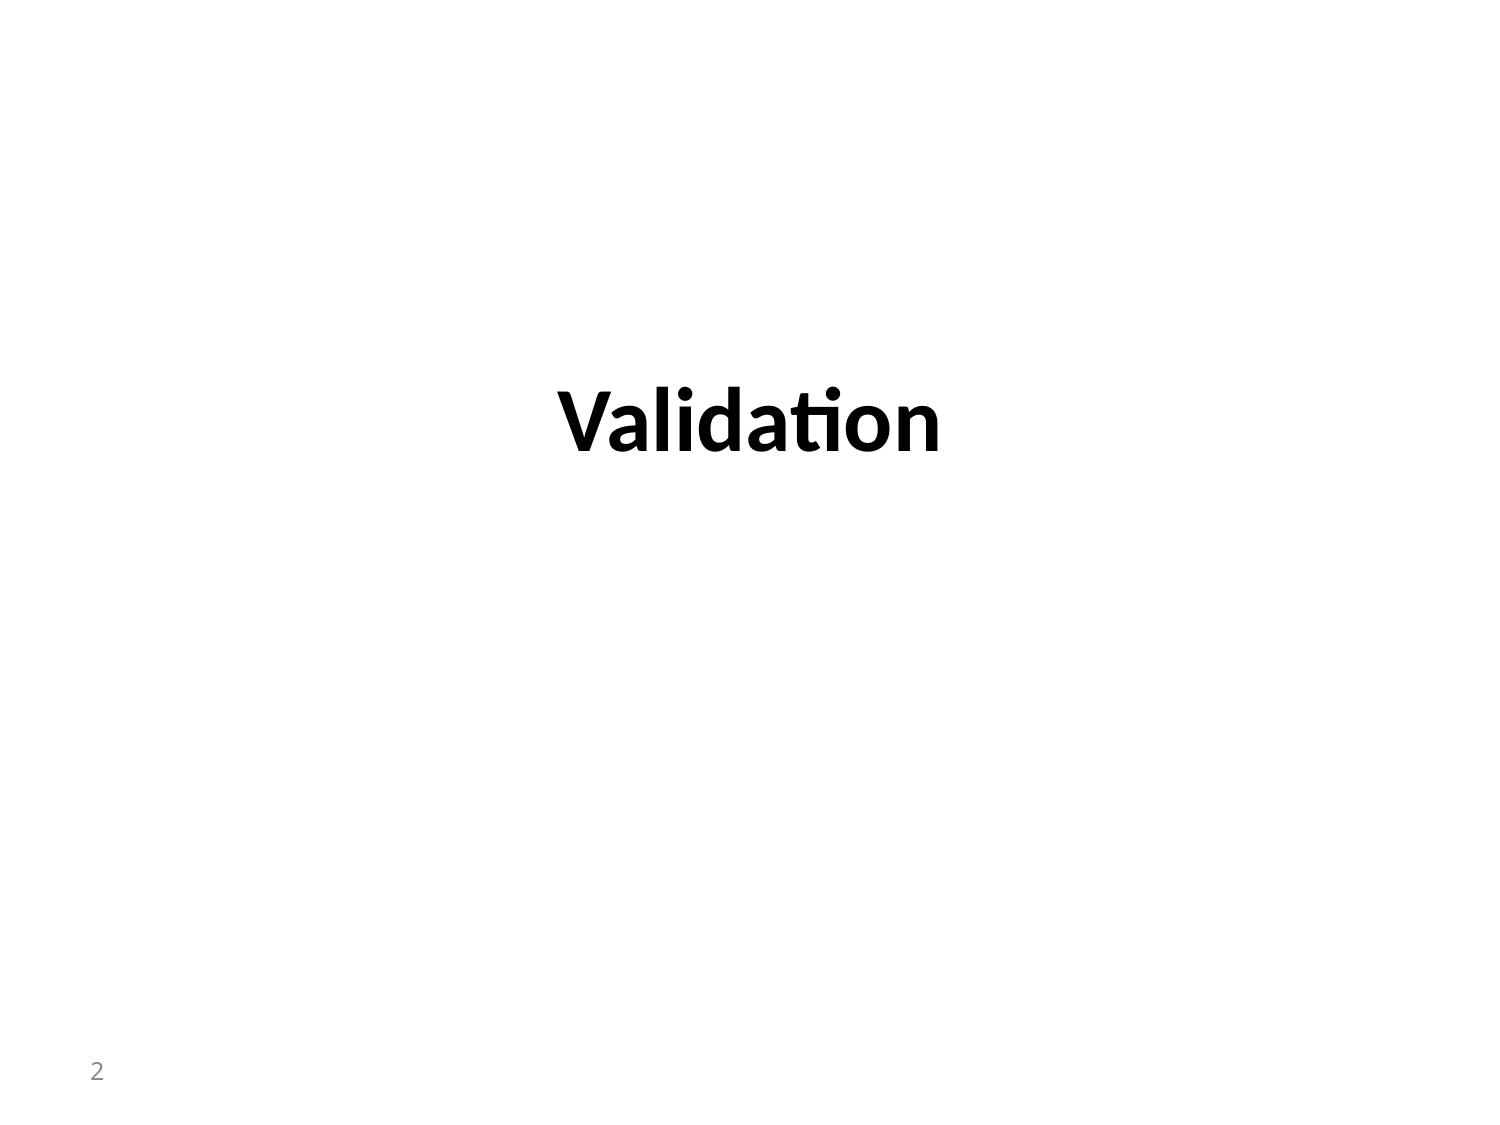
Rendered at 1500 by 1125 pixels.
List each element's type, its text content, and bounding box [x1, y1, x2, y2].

slide_number 2 [75, 1042, 425, 1103]
title Validation [112, 349, 1388, 591]
